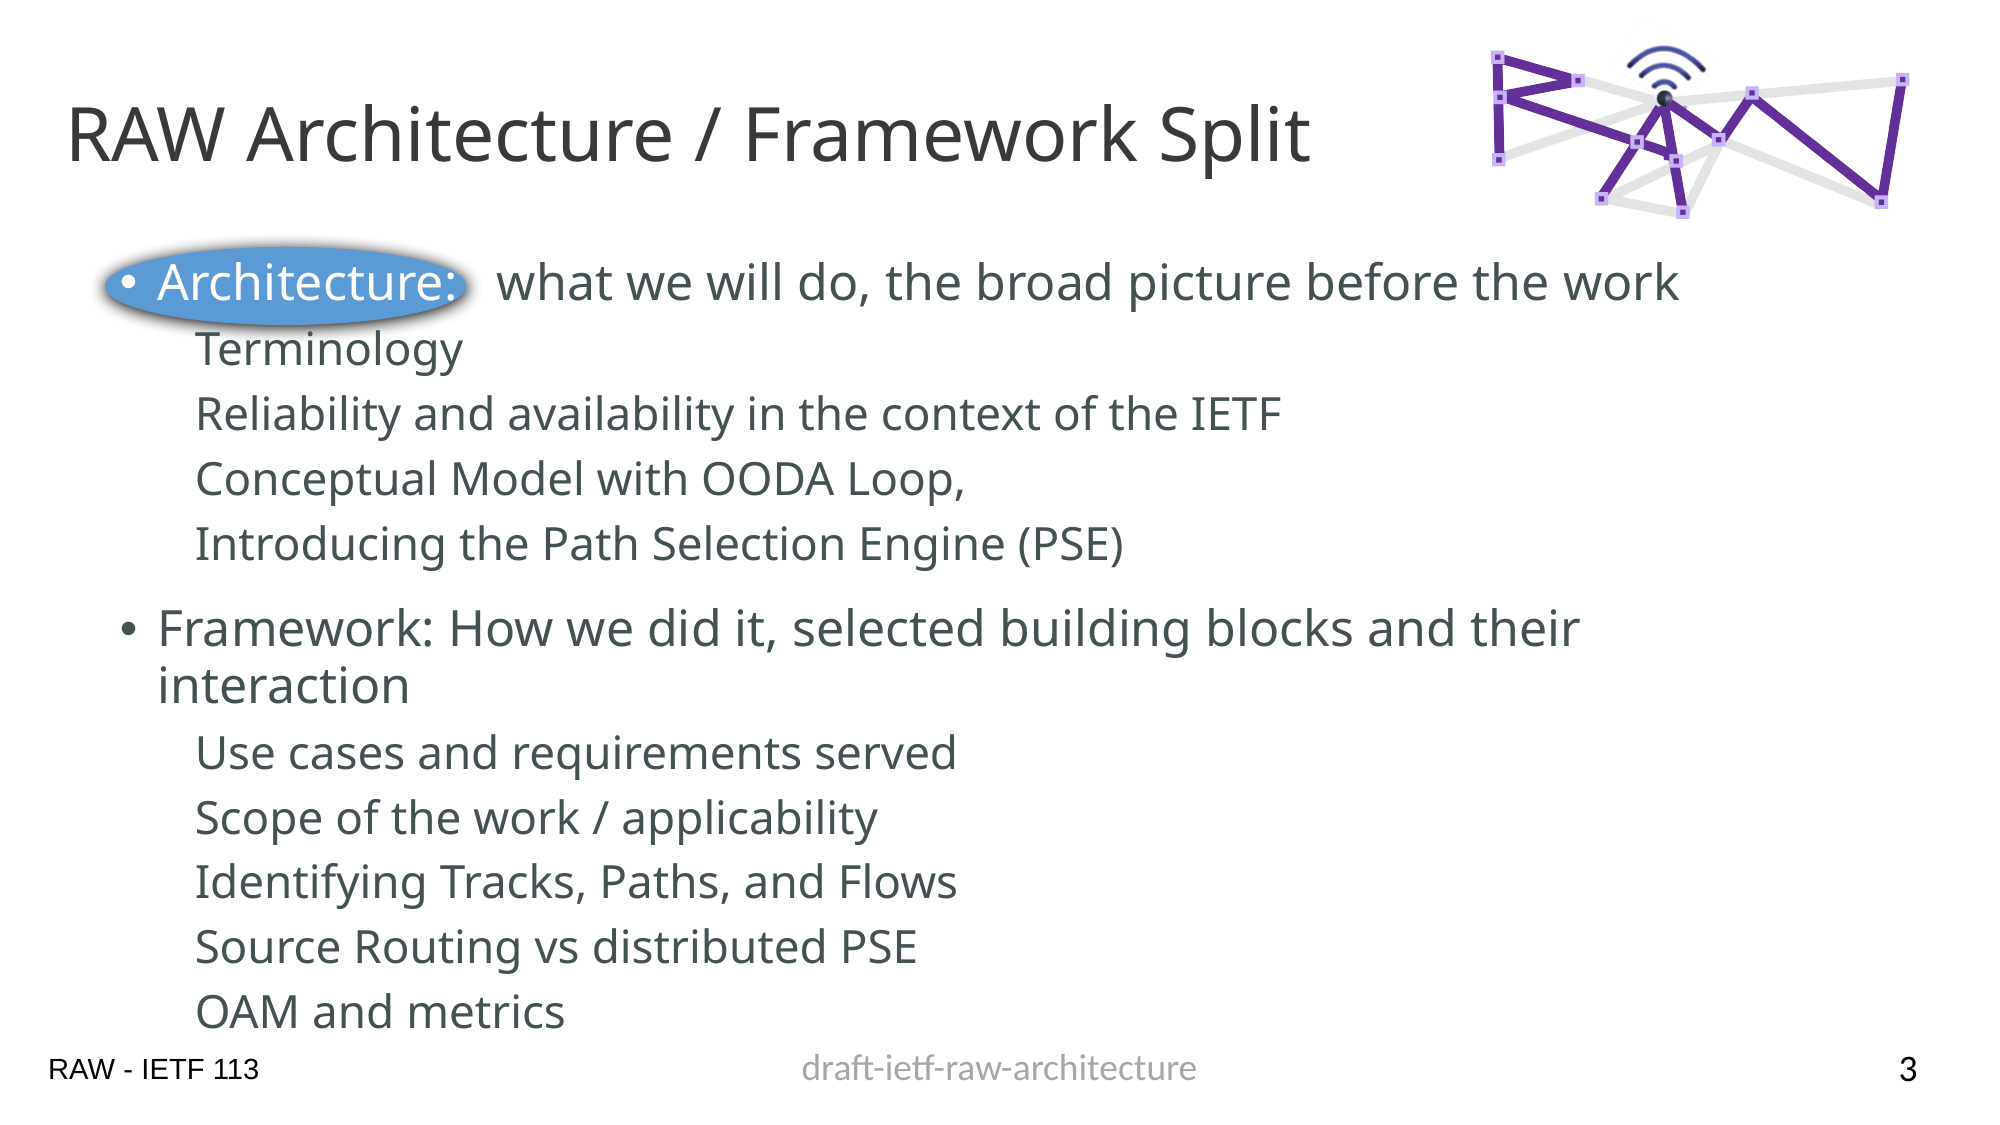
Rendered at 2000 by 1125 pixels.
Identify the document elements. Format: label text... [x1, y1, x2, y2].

title RAW Architecture / Framework Split [50, 70, 1927, 209]
picture [1464, 0, 1956, 239]
slide_number 3 [1482, 1036, 1933, 1097]
list Architecture: what we will do, the broad picture before the work Terminology Reliability and availability in the context of the IETF Conceptual Model with OODA Loop, Introducing the Path Selection Engine (PSE) Framework: How we did it, selected building blocks and their interaction Use cases and requirements served Scope of the work / applicability Identifying Tracks, Paths, and Flows Source Routing vs distributed PSE OAM and metrics [104, 247, 1844, 1025]
